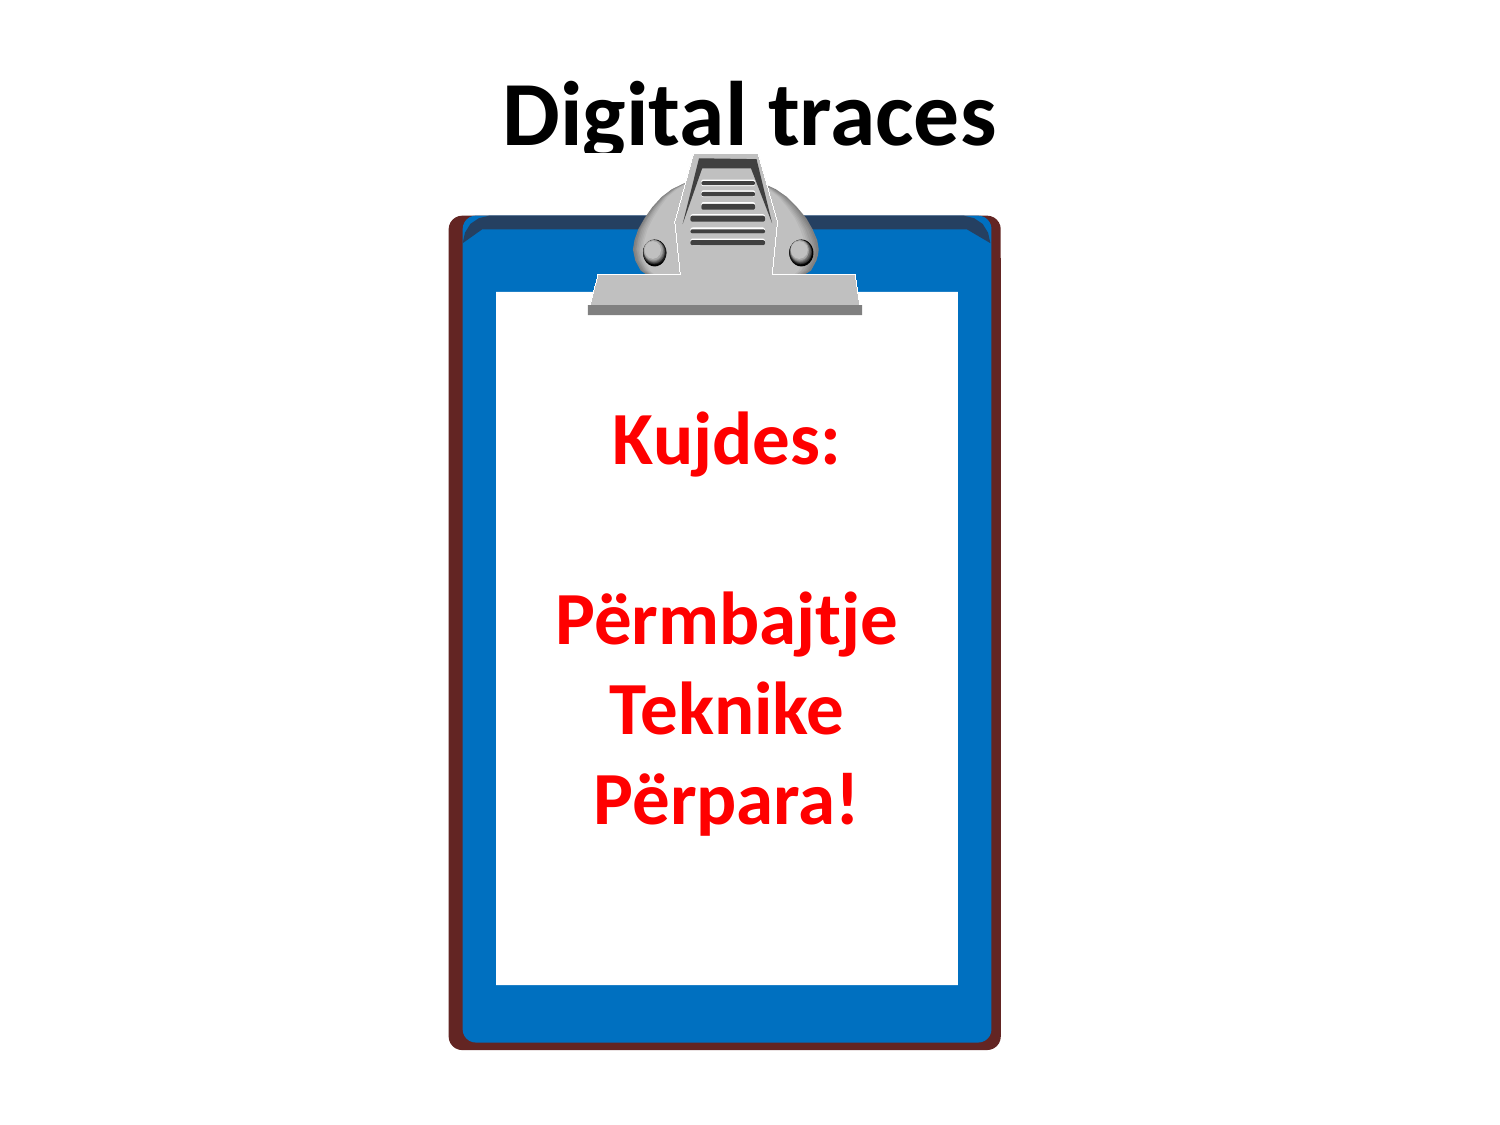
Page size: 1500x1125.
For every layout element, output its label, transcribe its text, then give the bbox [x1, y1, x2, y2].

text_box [448, 152, 1002, 1053]
title Digital traces [75, 45, 1425, 172]
